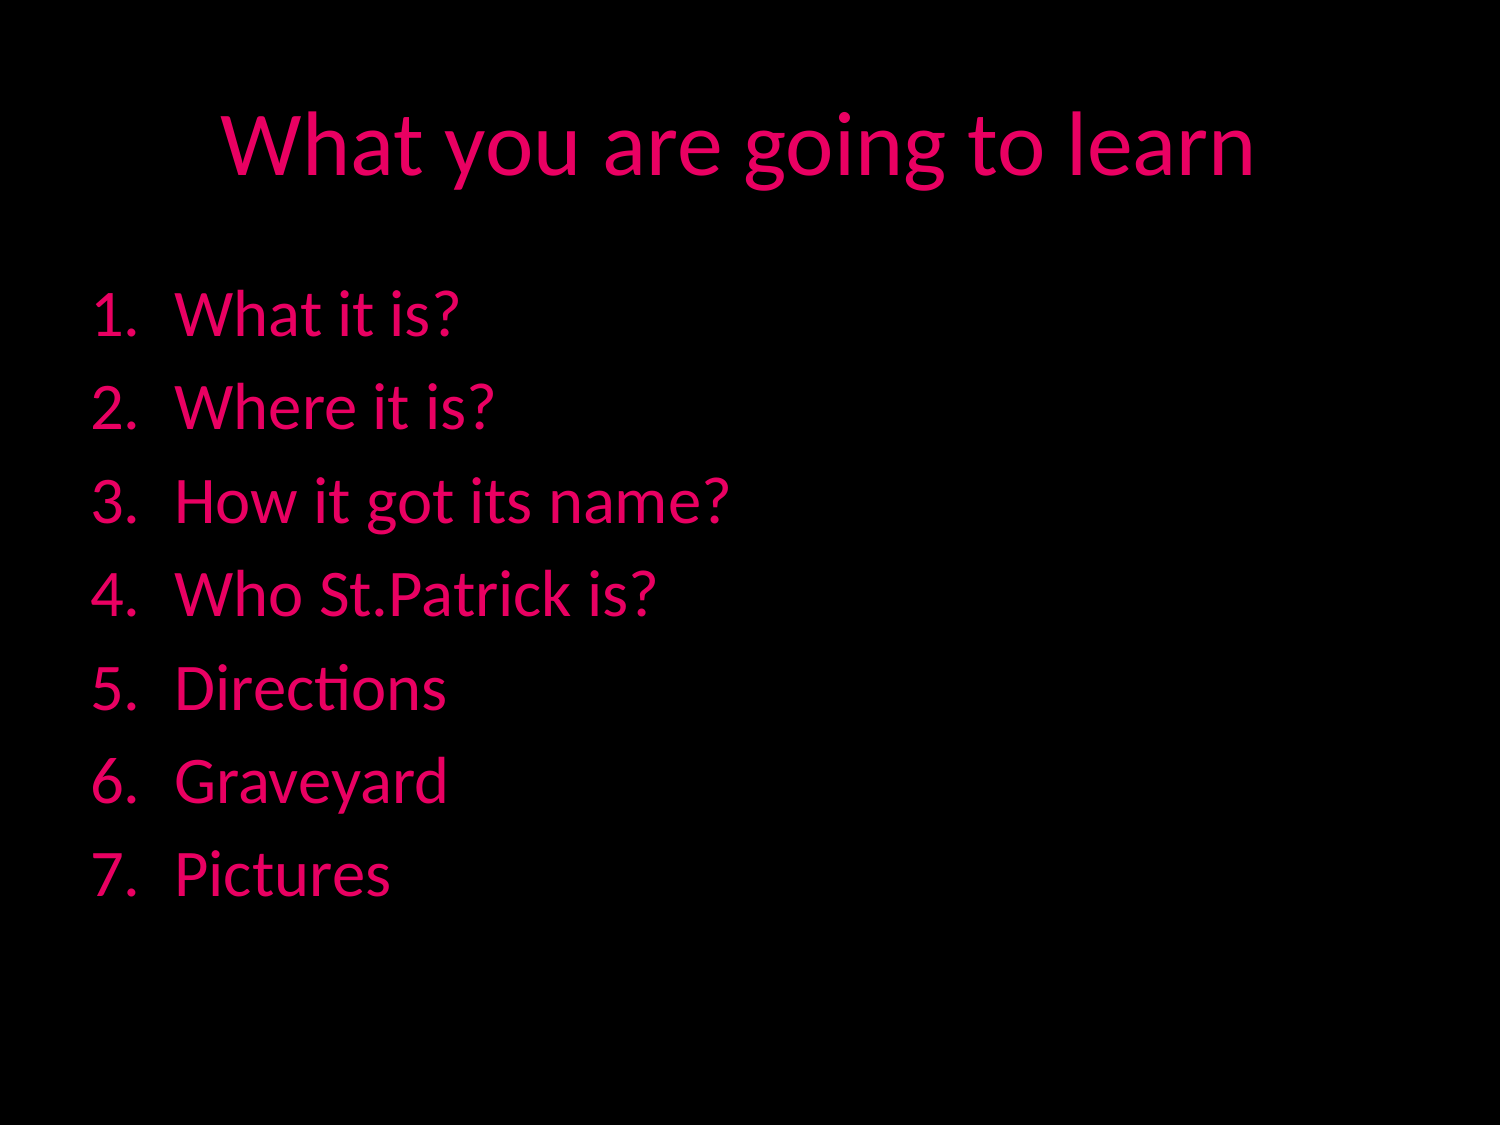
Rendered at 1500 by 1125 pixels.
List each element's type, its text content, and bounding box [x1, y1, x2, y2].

title What you are going to learn [75, 45, 1425, 233]
list What it is? Where it is? How it got its name? Who St.Patrick is? Directions Graveyard Pictures [75, 262, 1425, 1005]
